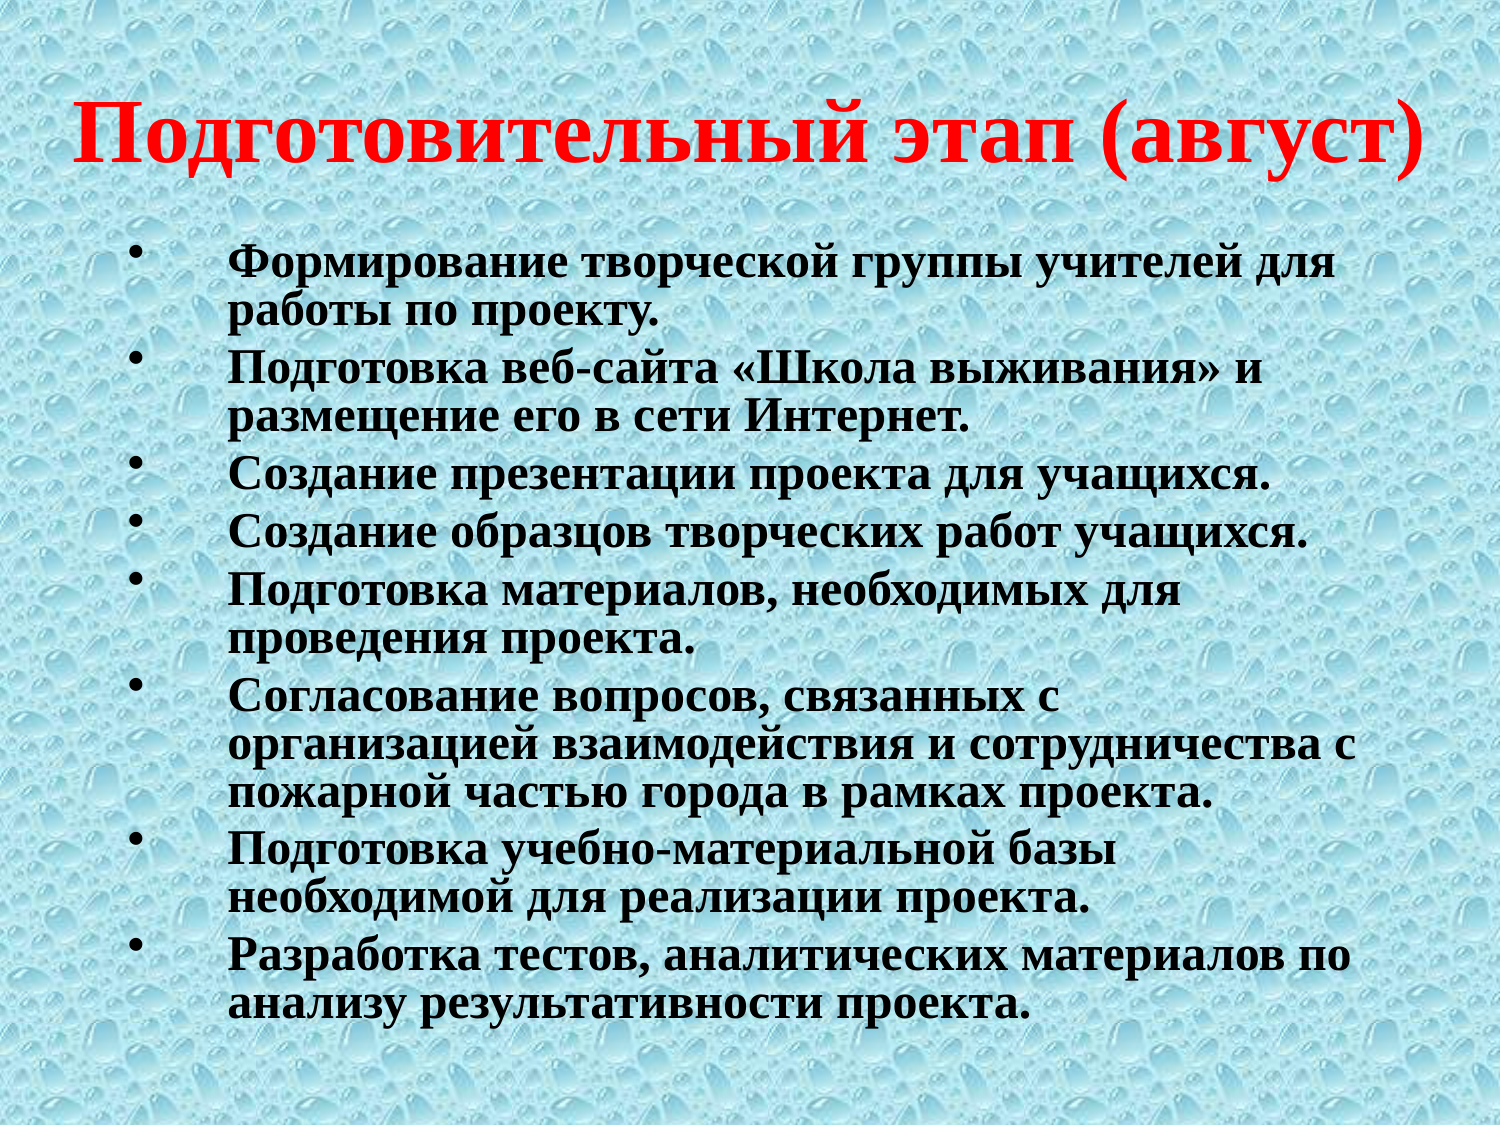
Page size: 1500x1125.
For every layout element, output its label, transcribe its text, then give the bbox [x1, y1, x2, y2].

list Формирование творческой группы учителей для работы по проекту. Подготовка веб-сайта «Школа выживания» и размещение его в сети Интернет. Создание презентации проекта для учащихся. Создание образцов творческих работ учащихся. Подготовка материалов, необходимых для проведения проекта. Согласование вопросов, связанных с организацией взаимодействия и сотрудничества с пожарной частью города в рамках проекта. Подготовка учебно-материальной базы необходимой для реализации проекта. Разработка тестов, аналитических материалов по анализу результативности проекта. [112, 231, 1388, 1118]
picture [0, 0, 1500, 1125]
title Подготовительный этап (август) [40, 54, 1460, 197]
